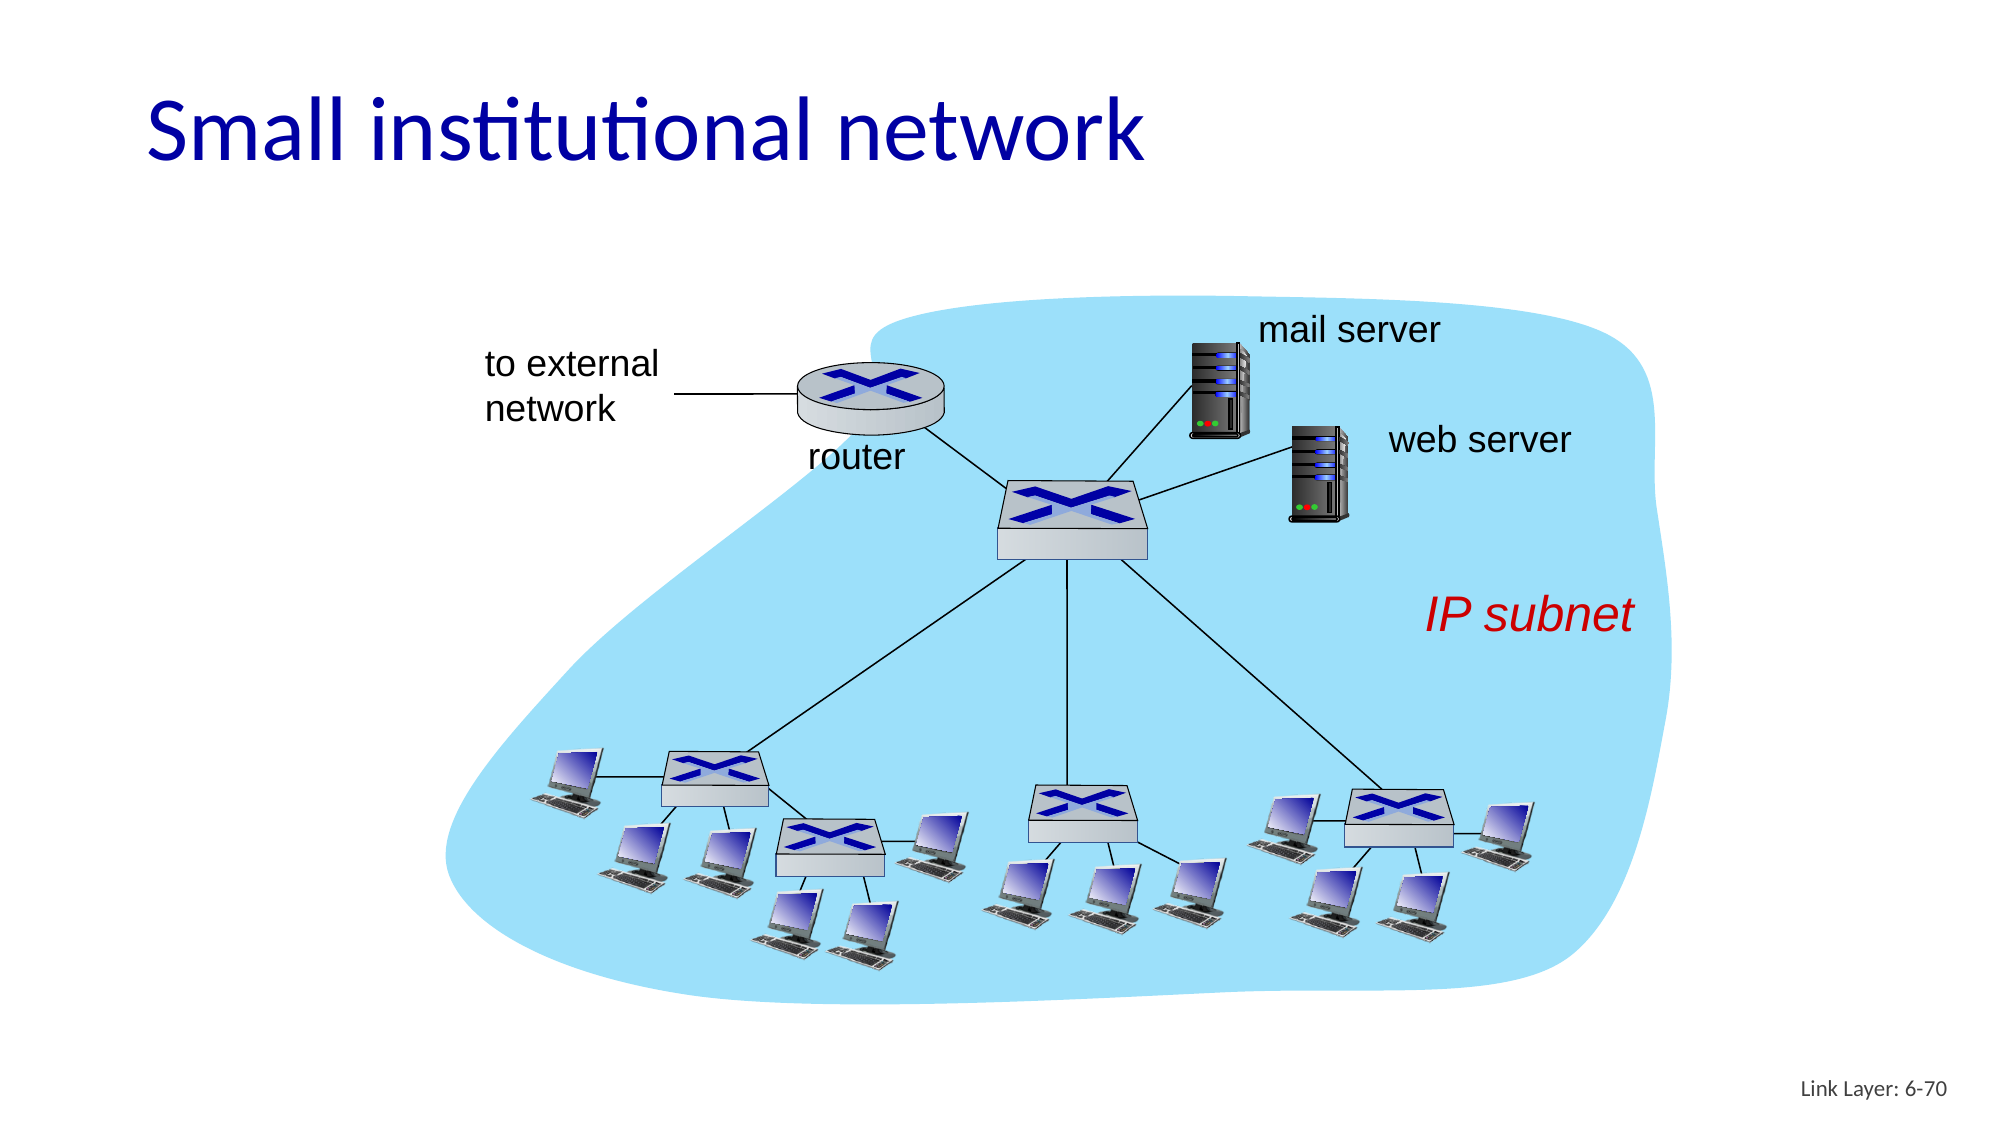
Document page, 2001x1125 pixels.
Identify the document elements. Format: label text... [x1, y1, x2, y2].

slide_number Link Layer: 6-70 [1512, 1056, 1963, 1117]
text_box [876, 808, 971, 888]
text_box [1050, 860, 1144, 940]
title Small institutional network [131, 57, 1857, 205]
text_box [661, 751, 769, 807]
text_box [512, 744, 606, 824]
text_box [1271, 863, 1365, 943]
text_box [997, 480, 1148, 560]
text_box mail server [1243, 297, 1457, 358]
text_box IP subnet [1409, 573, 1650, 649]
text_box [732, 885, 826, 965]
text_box router [793, 424, 921, 485]
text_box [1344, 789, 1455, 848]
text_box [963, 855, 1057, 935]
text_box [775, 818, 886, 877]
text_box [1028, 784, 1138, 844]
text_box to external network [470, 331, 675, 437]
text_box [1228, 790, 1322, 870]
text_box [1289, 426, 1350, 522]
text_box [797, 362, 945, 436]
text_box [1189, 343, 1251, 439]
text_box [445, 295, 1672, 1005]
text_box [807, 897, 901, 976]
text_box web server [1374, 407, 1587, 468]
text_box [665, 824, 759, 904]
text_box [1134, 854, 1229, 934]
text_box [1357, 868, 1452, 948]
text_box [579, 819, 673, 899]
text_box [1443, 798, 1537, 878]
